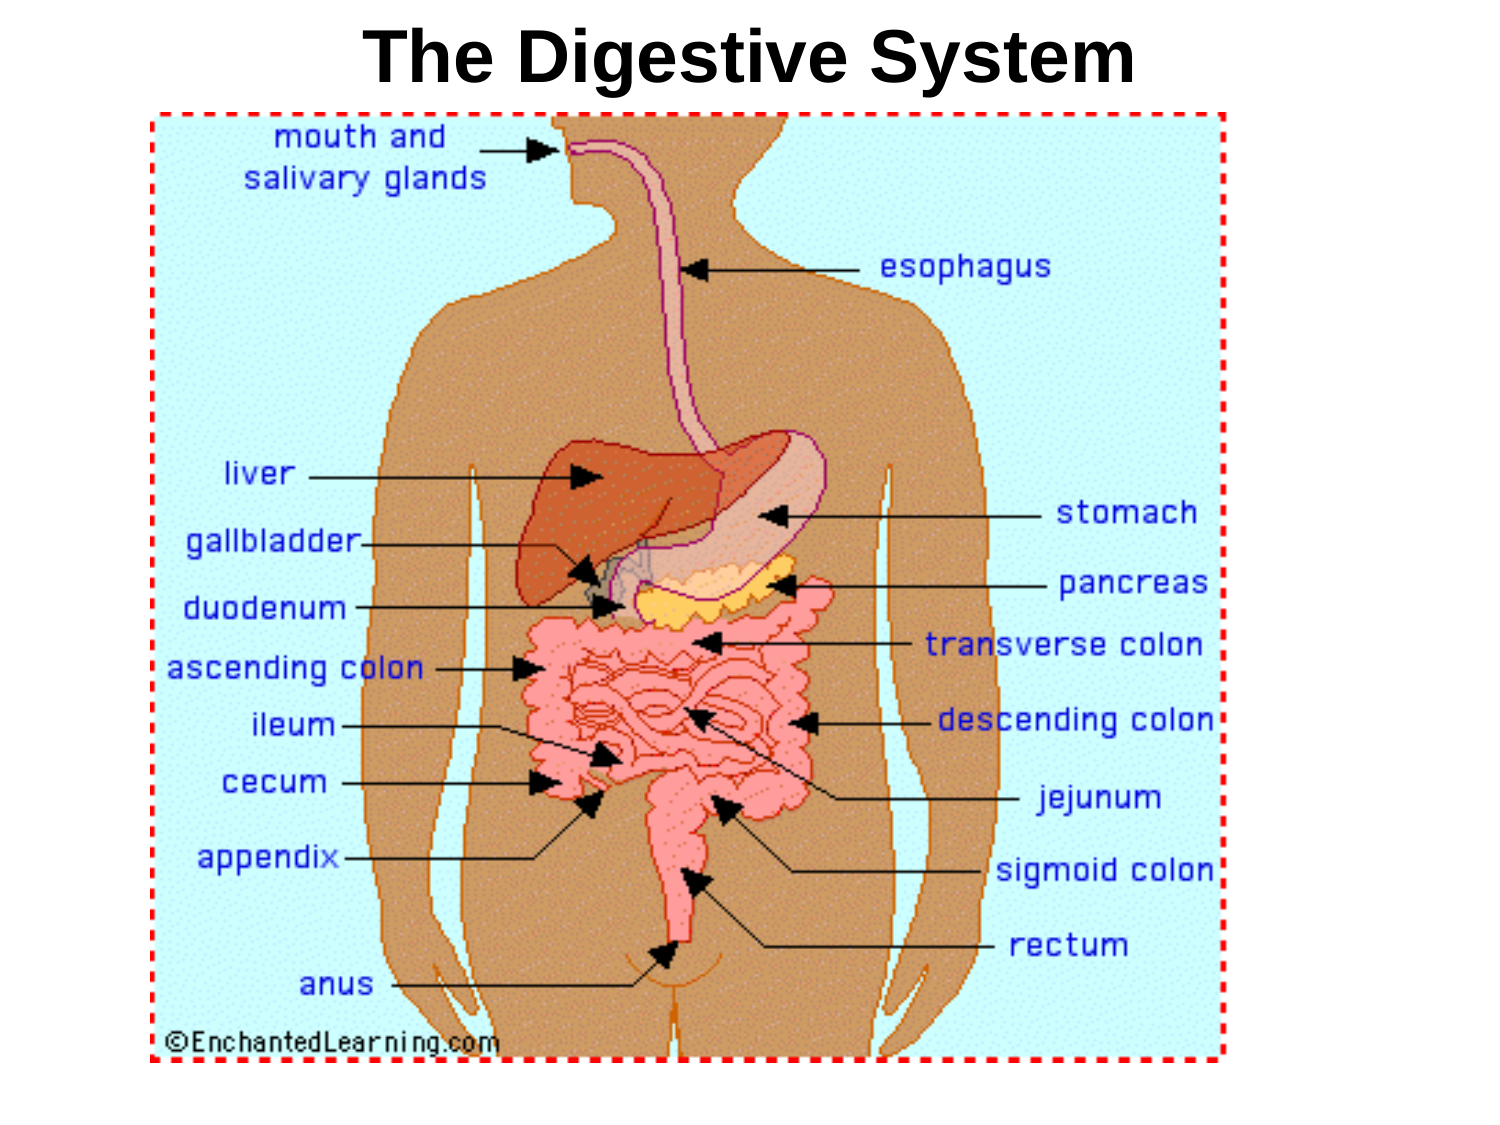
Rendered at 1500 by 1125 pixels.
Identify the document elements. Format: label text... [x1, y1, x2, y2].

picture [149, 112, 1238, 1063]
text_box The Digestive System [0, 0, 1500, 105]
